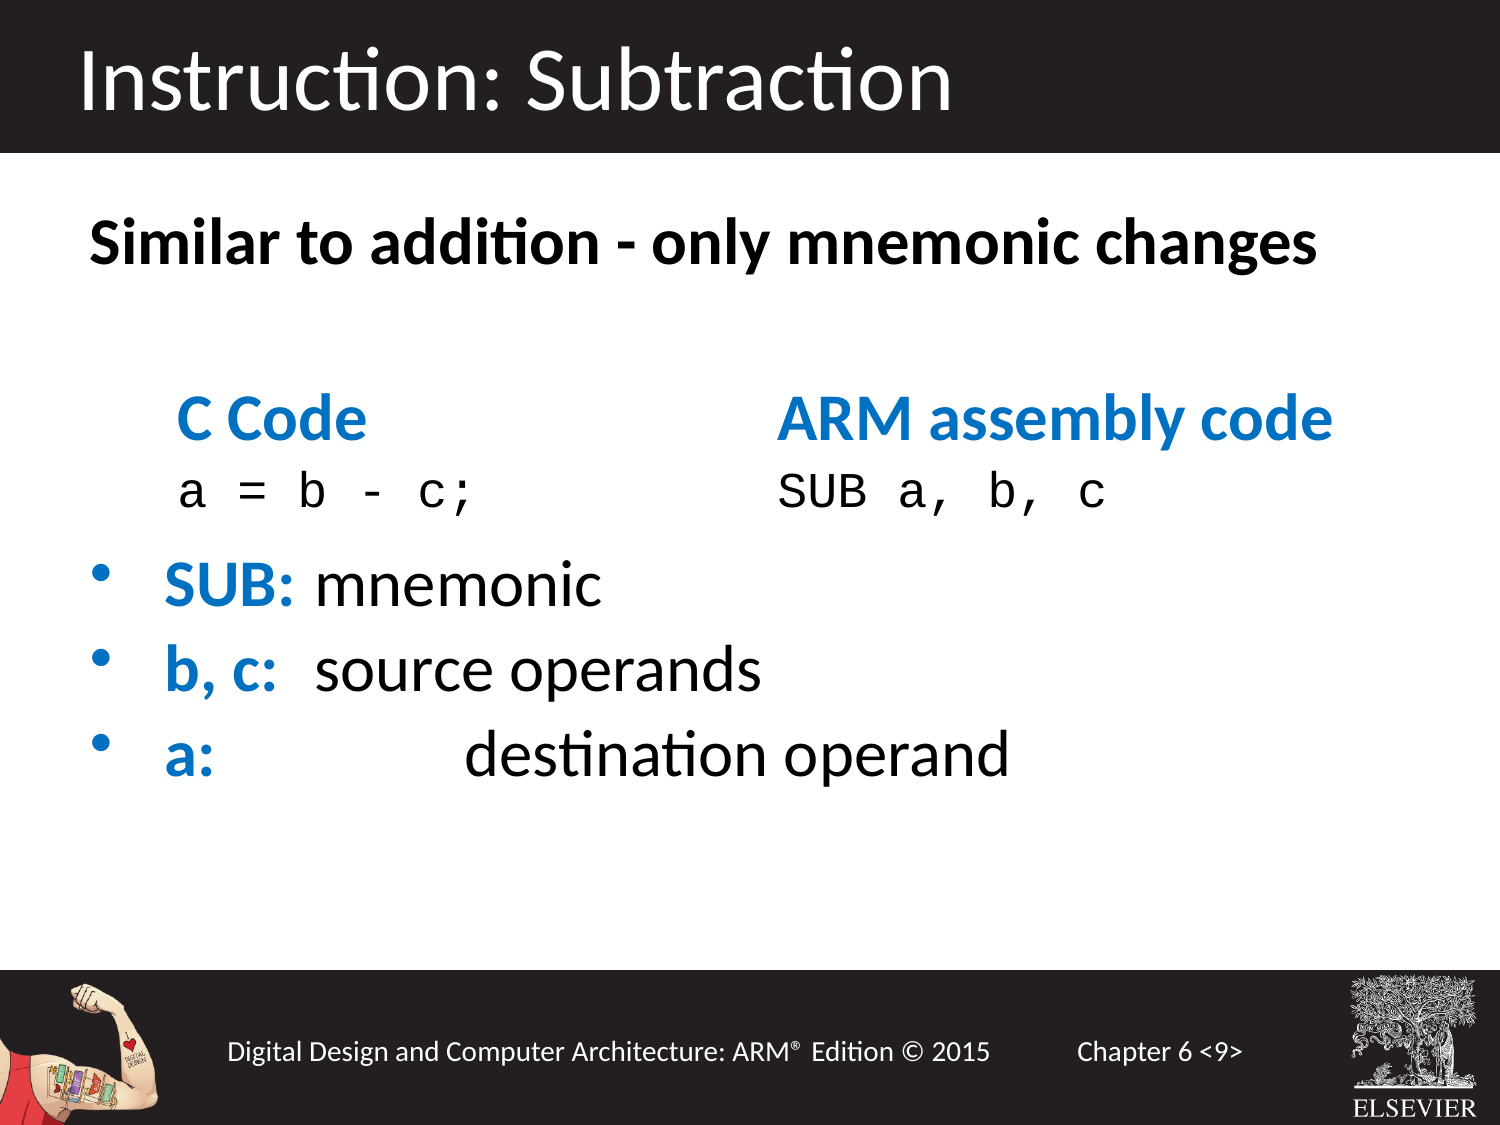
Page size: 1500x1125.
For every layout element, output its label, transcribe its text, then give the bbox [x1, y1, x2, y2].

picture [0, 979, 163, 1125]
text_box ARM assembly code SUB a, b, c [762, 375, 1363, 1000]
text_box [112, 200, 1438, 1050]
picture [1350, 974, 1477, 1117]
text_box Instruction: Subtraction [62, 11, 1363, 136]
text_box Similar to addition - only mnemonic changes SUB: mnemonic b, c: source operands a: destination operand [75, 199, 1400, 1013]
text_box C Code a = b - c; [162, 375, 762, 1000]
